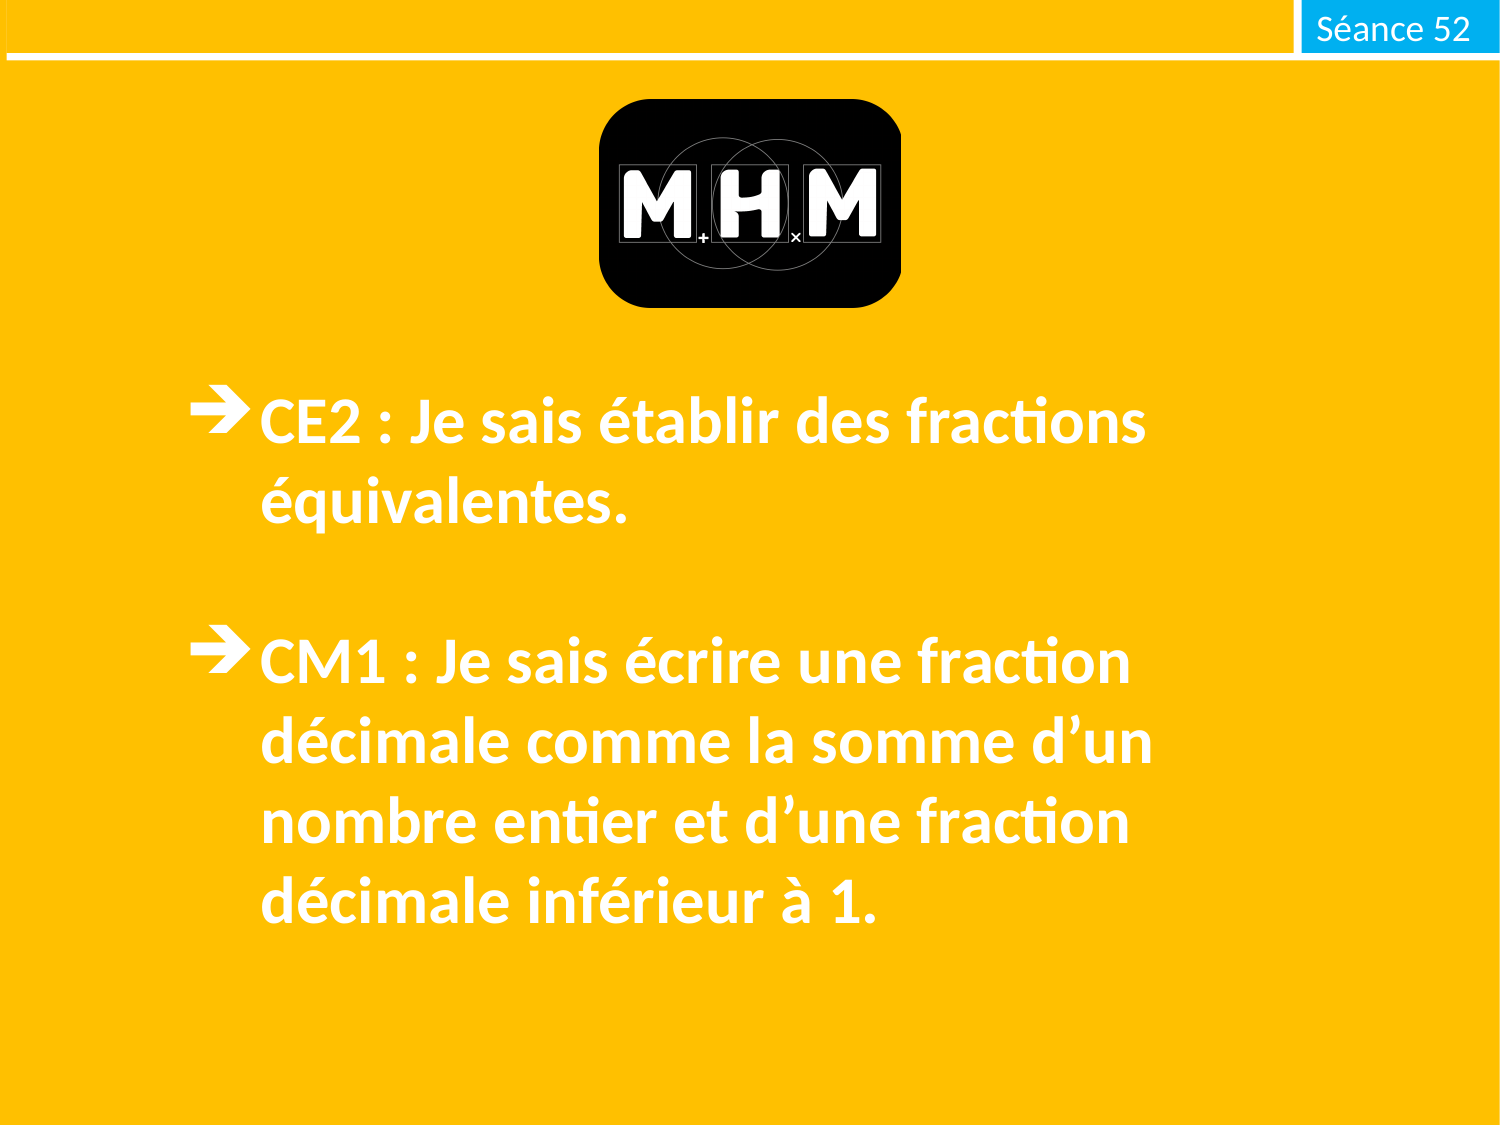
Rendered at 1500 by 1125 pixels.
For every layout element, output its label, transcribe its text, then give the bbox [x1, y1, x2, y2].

text_box [0, 58, 1500, 1125]
picture [599, 99, 901, 308]
text_box CE2 : Je sais établir des fractions équivalentes. CM1 : Je sais écrire une fraction décimale comme la somme d’un nombre entier et d’une fraction décimale inférieur à 1. [170, 369, 1342, 945]
